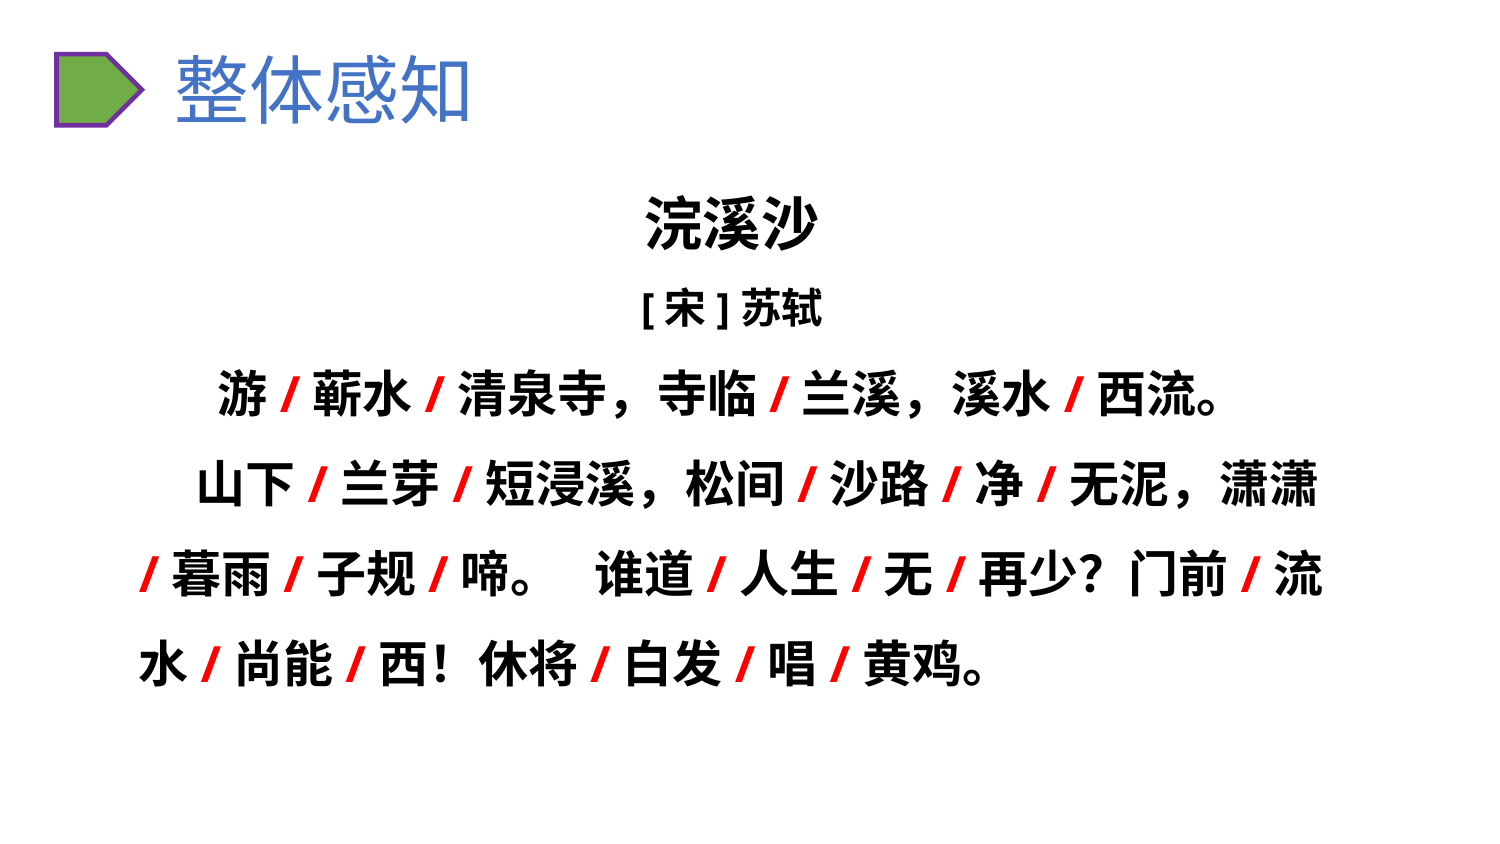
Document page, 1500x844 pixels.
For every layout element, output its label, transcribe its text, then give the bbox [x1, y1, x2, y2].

text_box 浣溪沙 [宋]苏轼 游/蕲水/清泉寺，寺临/兰溪，溪水/西流。 山下/兰芽/短浸溪，松间/沙路/净/无泥，潇潇/暮雨/子规/啼。 谁道/人生/无/再少？门前/流水/尚能/西！休将/白发/唱/黄鸡。 [123, 145, 1341, 700]
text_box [56, 36, 492, 143]
